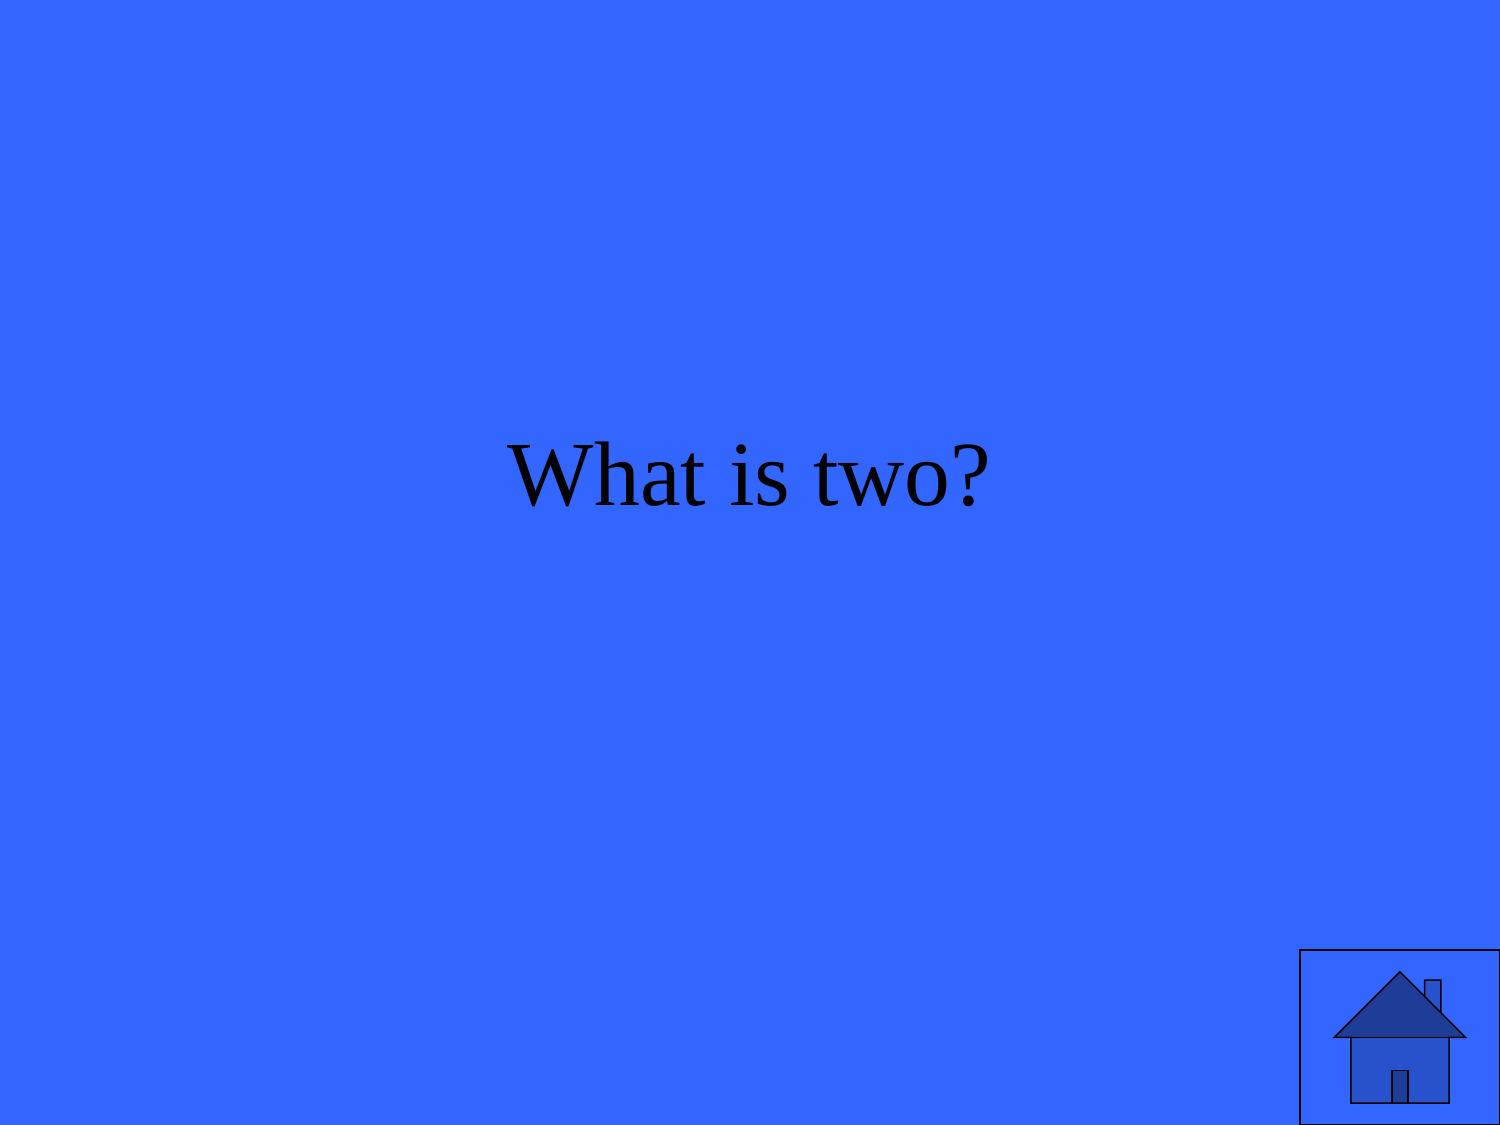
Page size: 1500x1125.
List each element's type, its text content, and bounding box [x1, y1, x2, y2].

title What is two? [112, 374, 1388, 563]
text_box [1299, 950, 1500, 1125]
